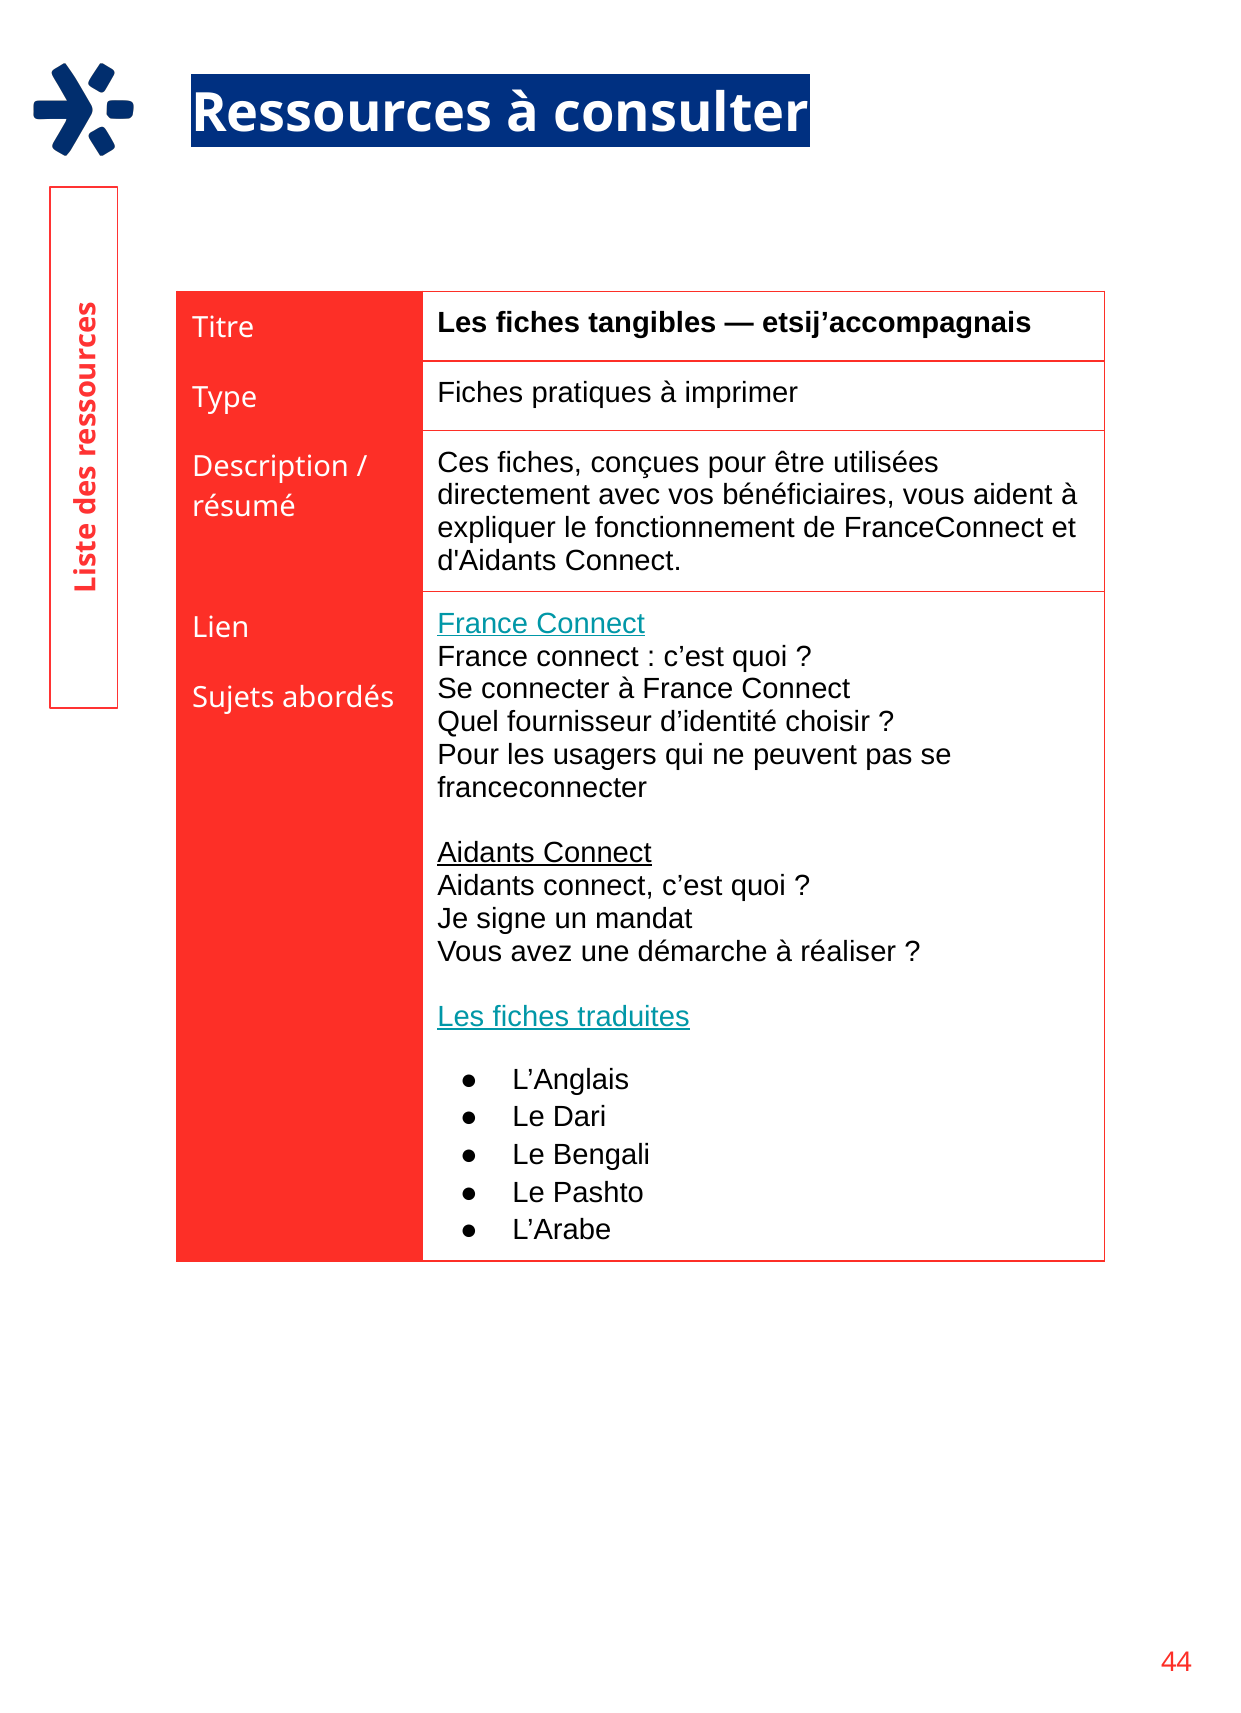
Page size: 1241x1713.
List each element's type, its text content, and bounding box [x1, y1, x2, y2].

table_cell Fiches pratiques à imprimer [423, 362, 1104, 430]
text_box Ressources à consulter [185, 71, 1241, 148]
picture [32, 61, 135, 157]
slide_number ‹#› [1136, 1621, 1211, 1705]
table_header Titre [178, 292, 422, 360]
table_cell Lien [178, 592, 422, 661]
table_cell Ces fiches, conçues pour être utilisées directement avec vos bénéficiaires, vous aident à expliquer le fonctionnement de FranceConnect et d'Aidants Connect. [423, 431, 1104, 591]
table_cell Sujets abordés [178, 662, 422, 1260]
table_cell France Connect France connect : c’est quoi ? Se connecter à France Connect Quel fournisseur d’identité choisir ? Pour les usagers qui ne peuvent pas se franceconnecter Aidants Connect Aidants connect, c’est quoi ? Je signe un mandat Vous avez une démarche à réaliser ? Les fiches traduites L’Anglais Le Dari Le Bengali Le Pashto L’Arabe [423, 592, 1104, 1260]
table_header Les fiches tangibles — etsij’accompagnais [423, 292, 1104, 360]
table_cell Type [178, 362, 422, 430]
text_box Liste des ressources [49, 187, 118, 709]
table_cell Description / résumé [178, 431, 422, 591]
